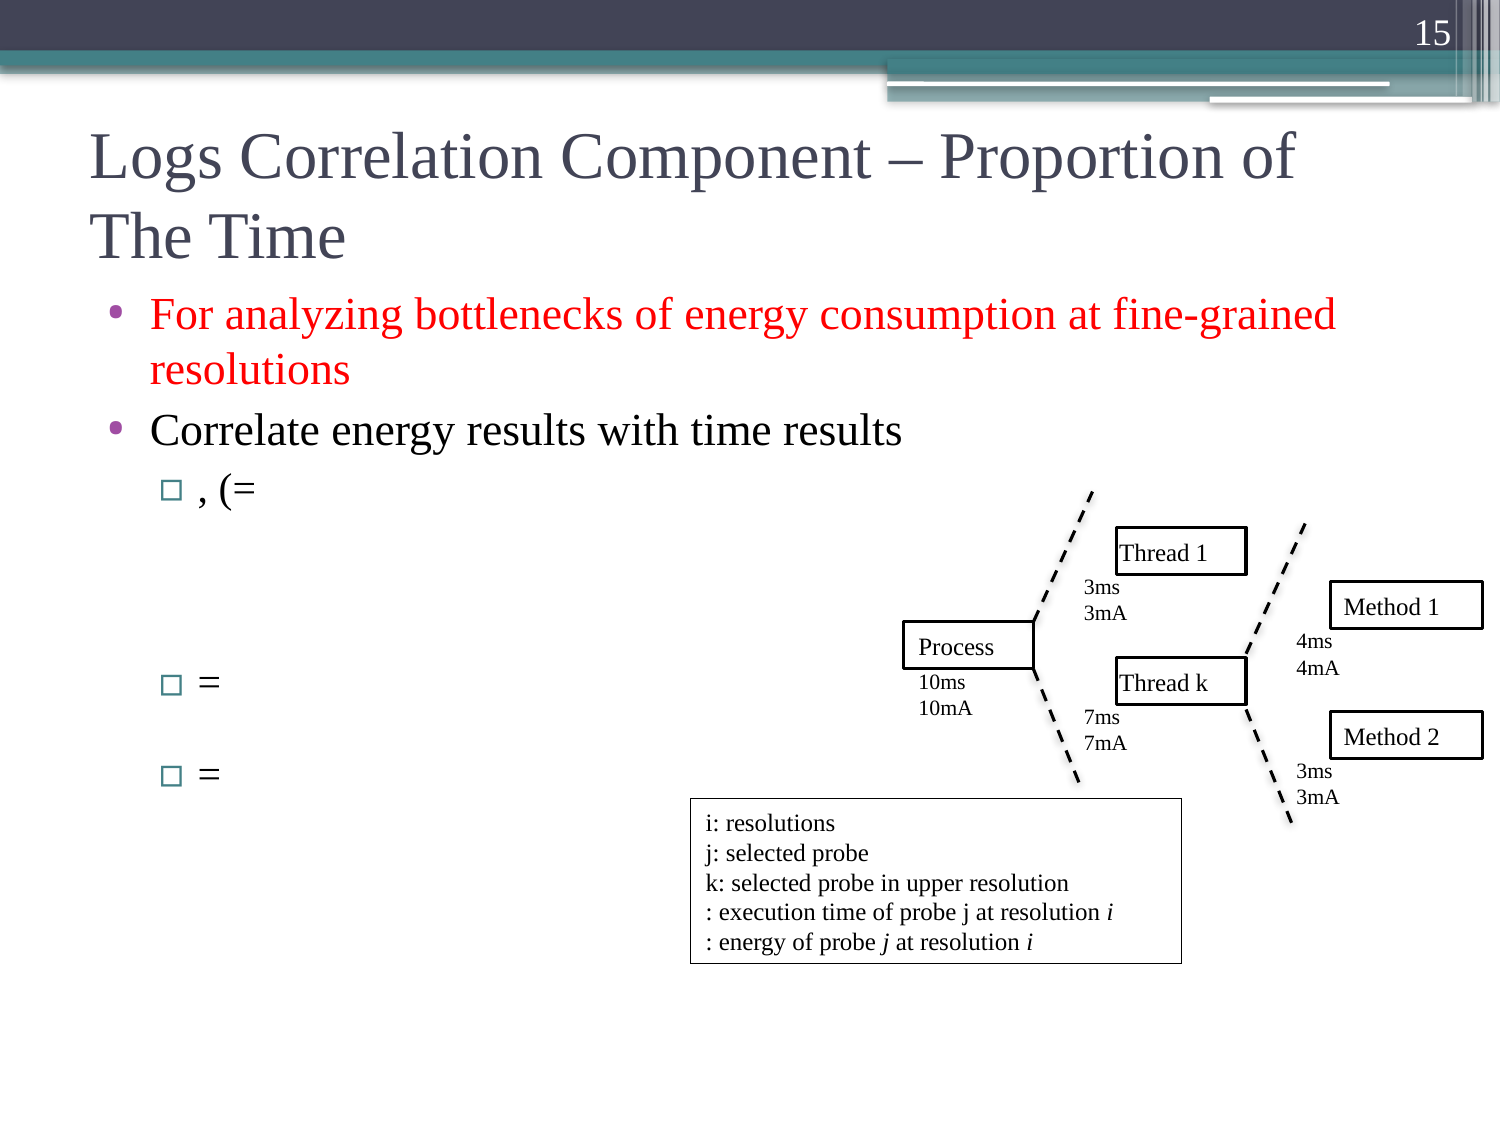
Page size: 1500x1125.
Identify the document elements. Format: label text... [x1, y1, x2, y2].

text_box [1245, 523, 1306, 655]
title Logs Correlation Component – Proportion of The Time [75, 103, 1425, 279]
text_box 3ms 3mA [1301, 749, 1376, 817]
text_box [1033, 668, 1081, 788]
text_box 7ms 7mA [1088, 695, 1164, 763]
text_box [1033, 491, 1093, 623]
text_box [1328, 711, 1495, 759]
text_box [1104, 527, 1240, 575]
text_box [1328, 581, 1495, 629]
text_box 4ms 4mA [1281, 619, 1376, 687]
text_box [1245, 709, 1294, 828]
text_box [1104, 657, 1247, 705]
text_box 3ms 3mA [1094, 582, 1164, 633]
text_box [903, 621, 1046, 670]
text_box 10ms 10mA [903, 680, 998, 728]
slide_number 15 [1341, 0, 1466, 61]
